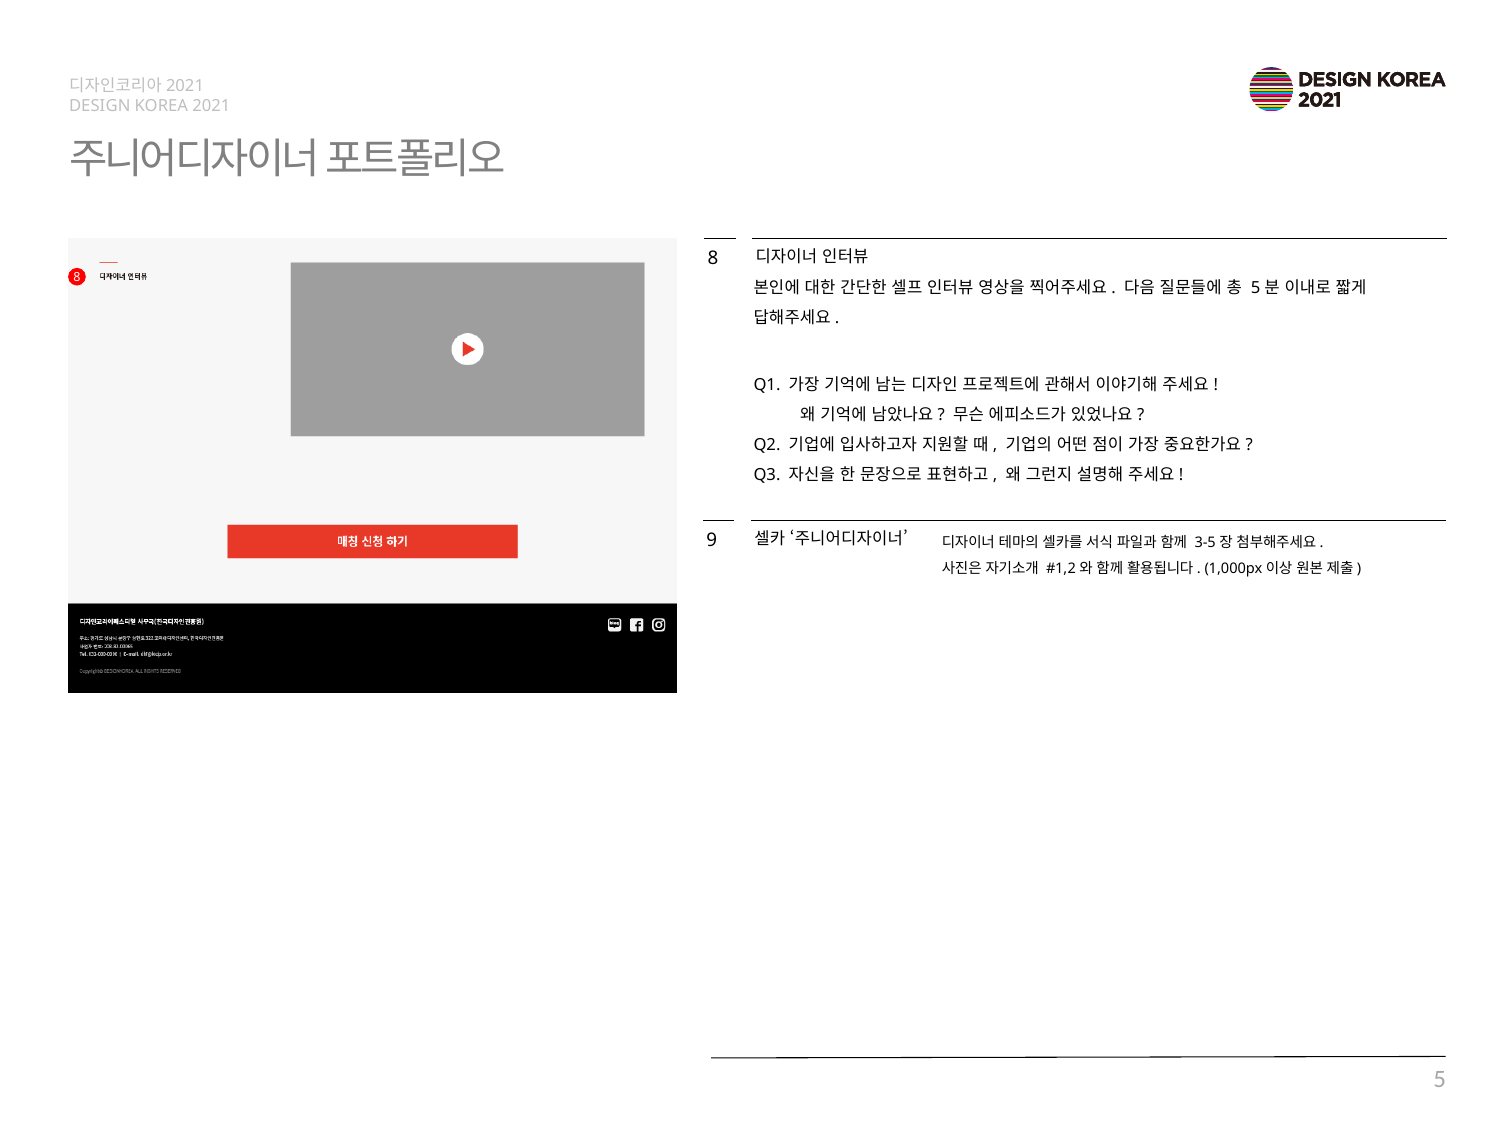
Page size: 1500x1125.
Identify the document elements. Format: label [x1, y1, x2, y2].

picture [68, 238, 677, 693]
